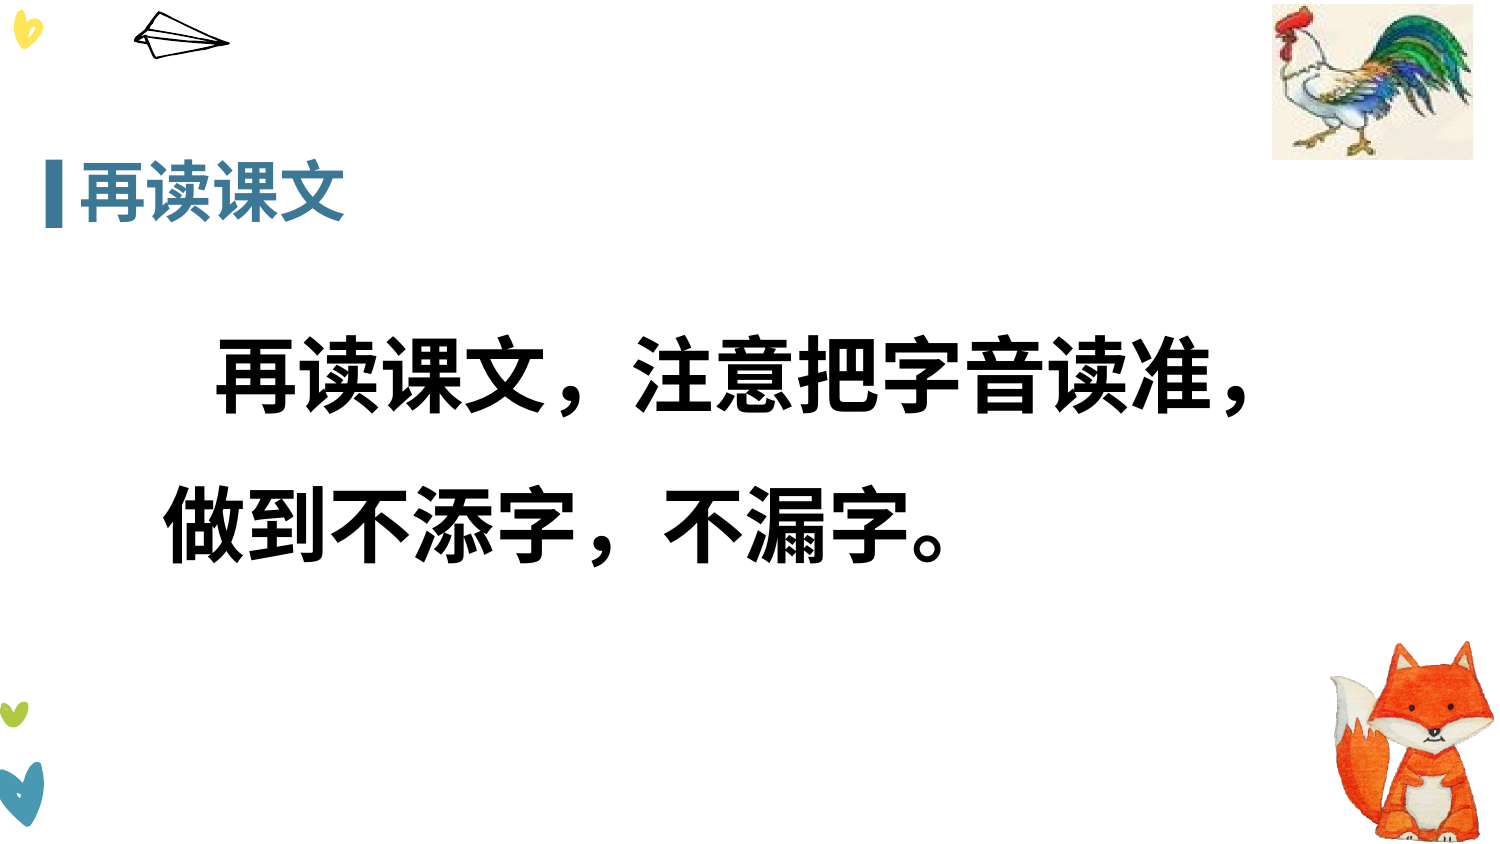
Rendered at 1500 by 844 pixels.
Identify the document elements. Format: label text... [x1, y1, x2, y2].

text_box 再读课文 [54, 142, 371, 238]
text_box 再读课文，注意把字音读准，做到不添字，不漏字。 [122, 266, 1385, 581]
text_box [45, 159, 64, 229]
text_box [1272, 4, 1473, 160]
picture [1291, 622, 1500, 844]
